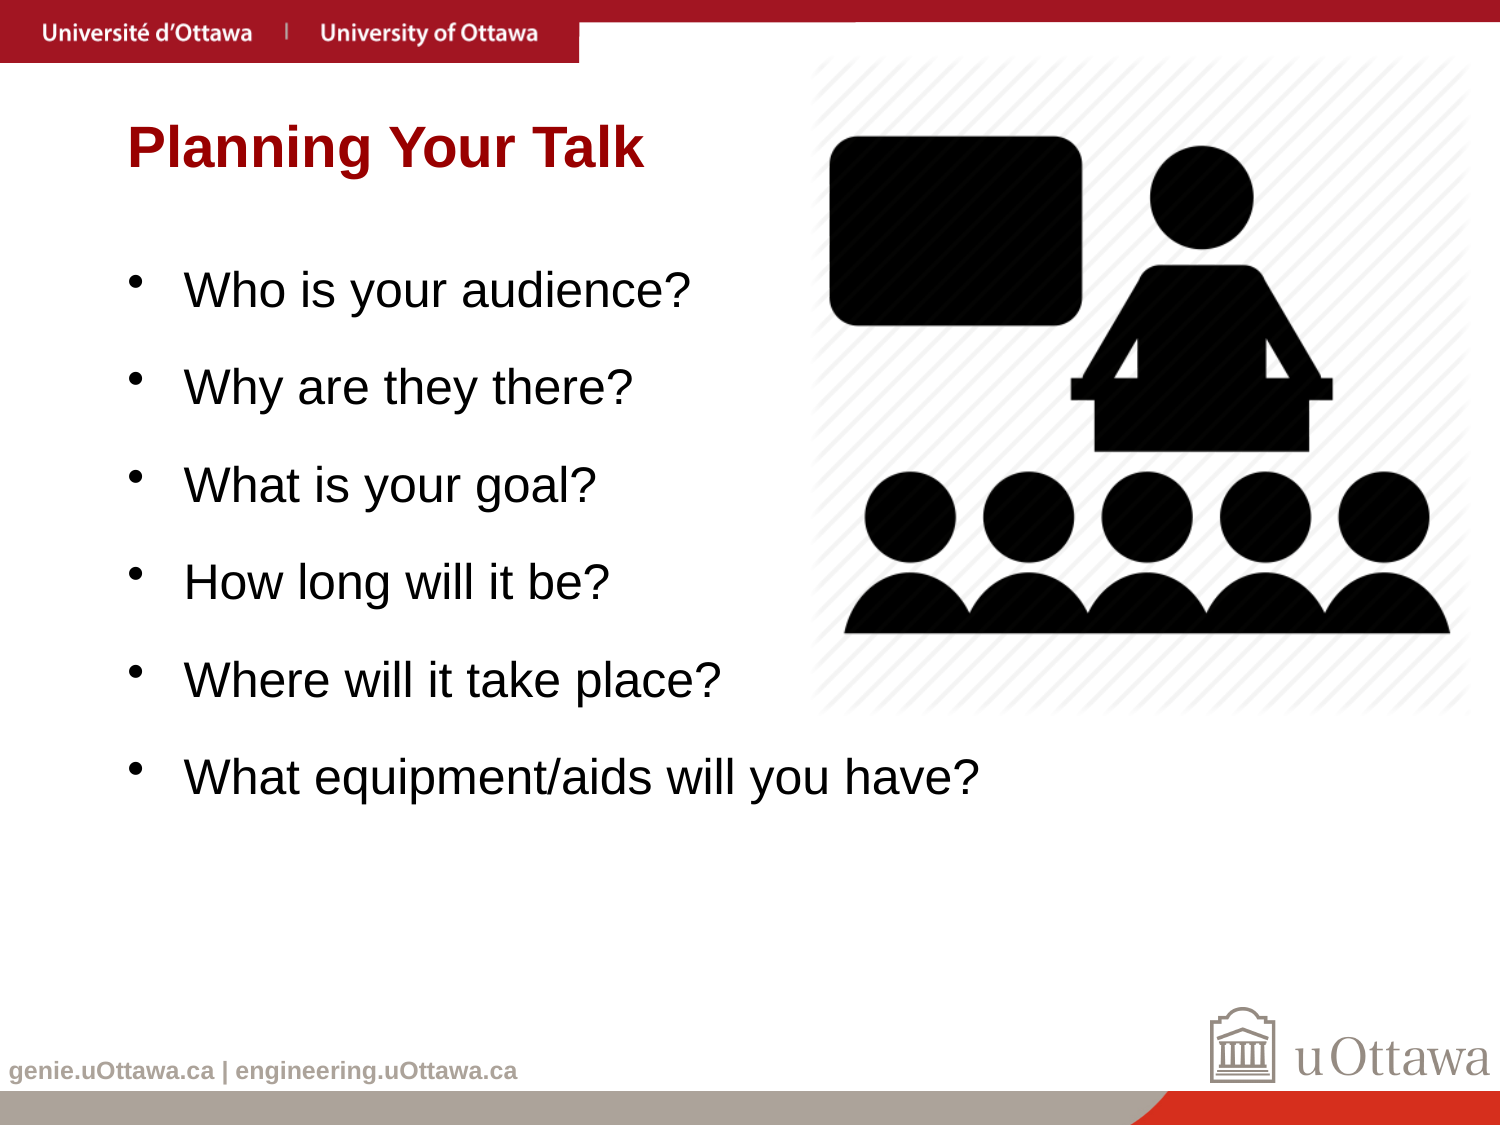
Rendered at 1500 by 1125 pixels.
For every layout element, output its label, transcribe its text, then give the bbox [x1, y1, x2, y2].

picture [0, 1091, 1500, 1125]
list Who is your audience? Why are they there? What is your goal? How long will it be? Where will it take place? What equipment/aids will you have? [112, 249, 1388, 888]
title Planning Your Talk [112, 101, 803, 213]
picture [0, 0, 1500, 717]
picture [1210, 1007, 1490, 1083]
